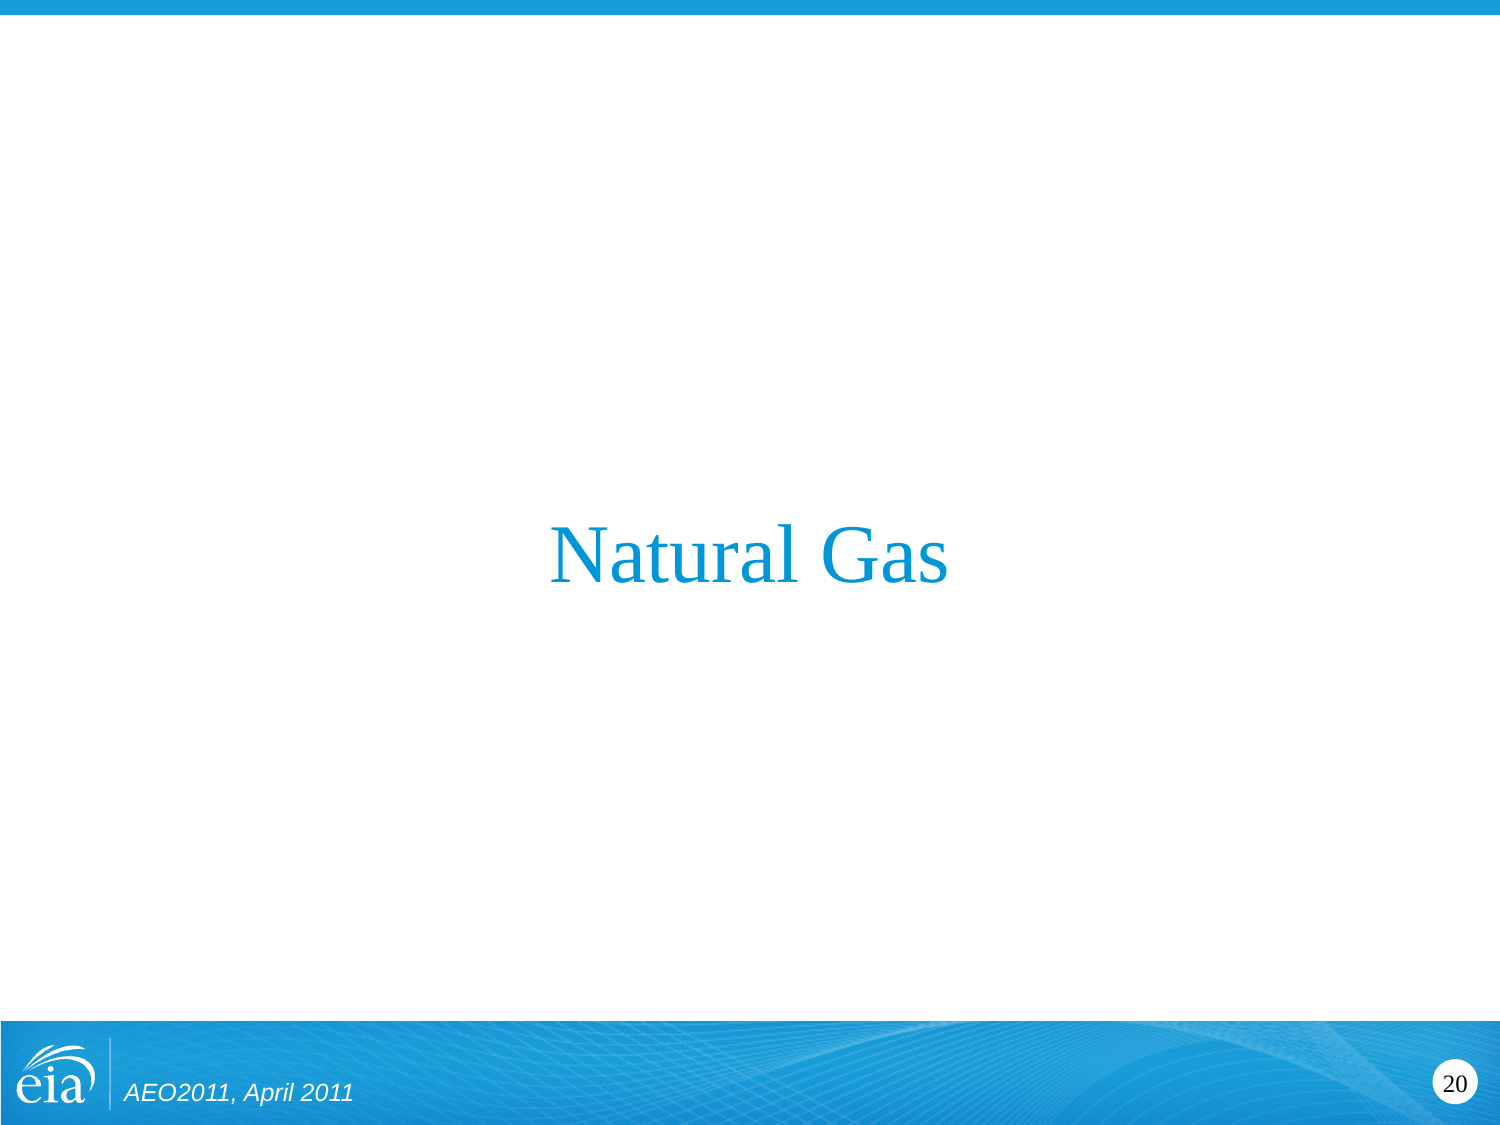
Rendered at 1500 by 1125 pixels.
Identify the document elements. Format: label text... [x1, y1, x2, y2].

slide_number 20 [1424, 1052, 1487, 1113]
title Natural Gas [75, 362, 1425, 607]
footer AEO2011, April 2011 [109, 1048, 571, 1114]
picture [2, 1021, 1500, 1125]
